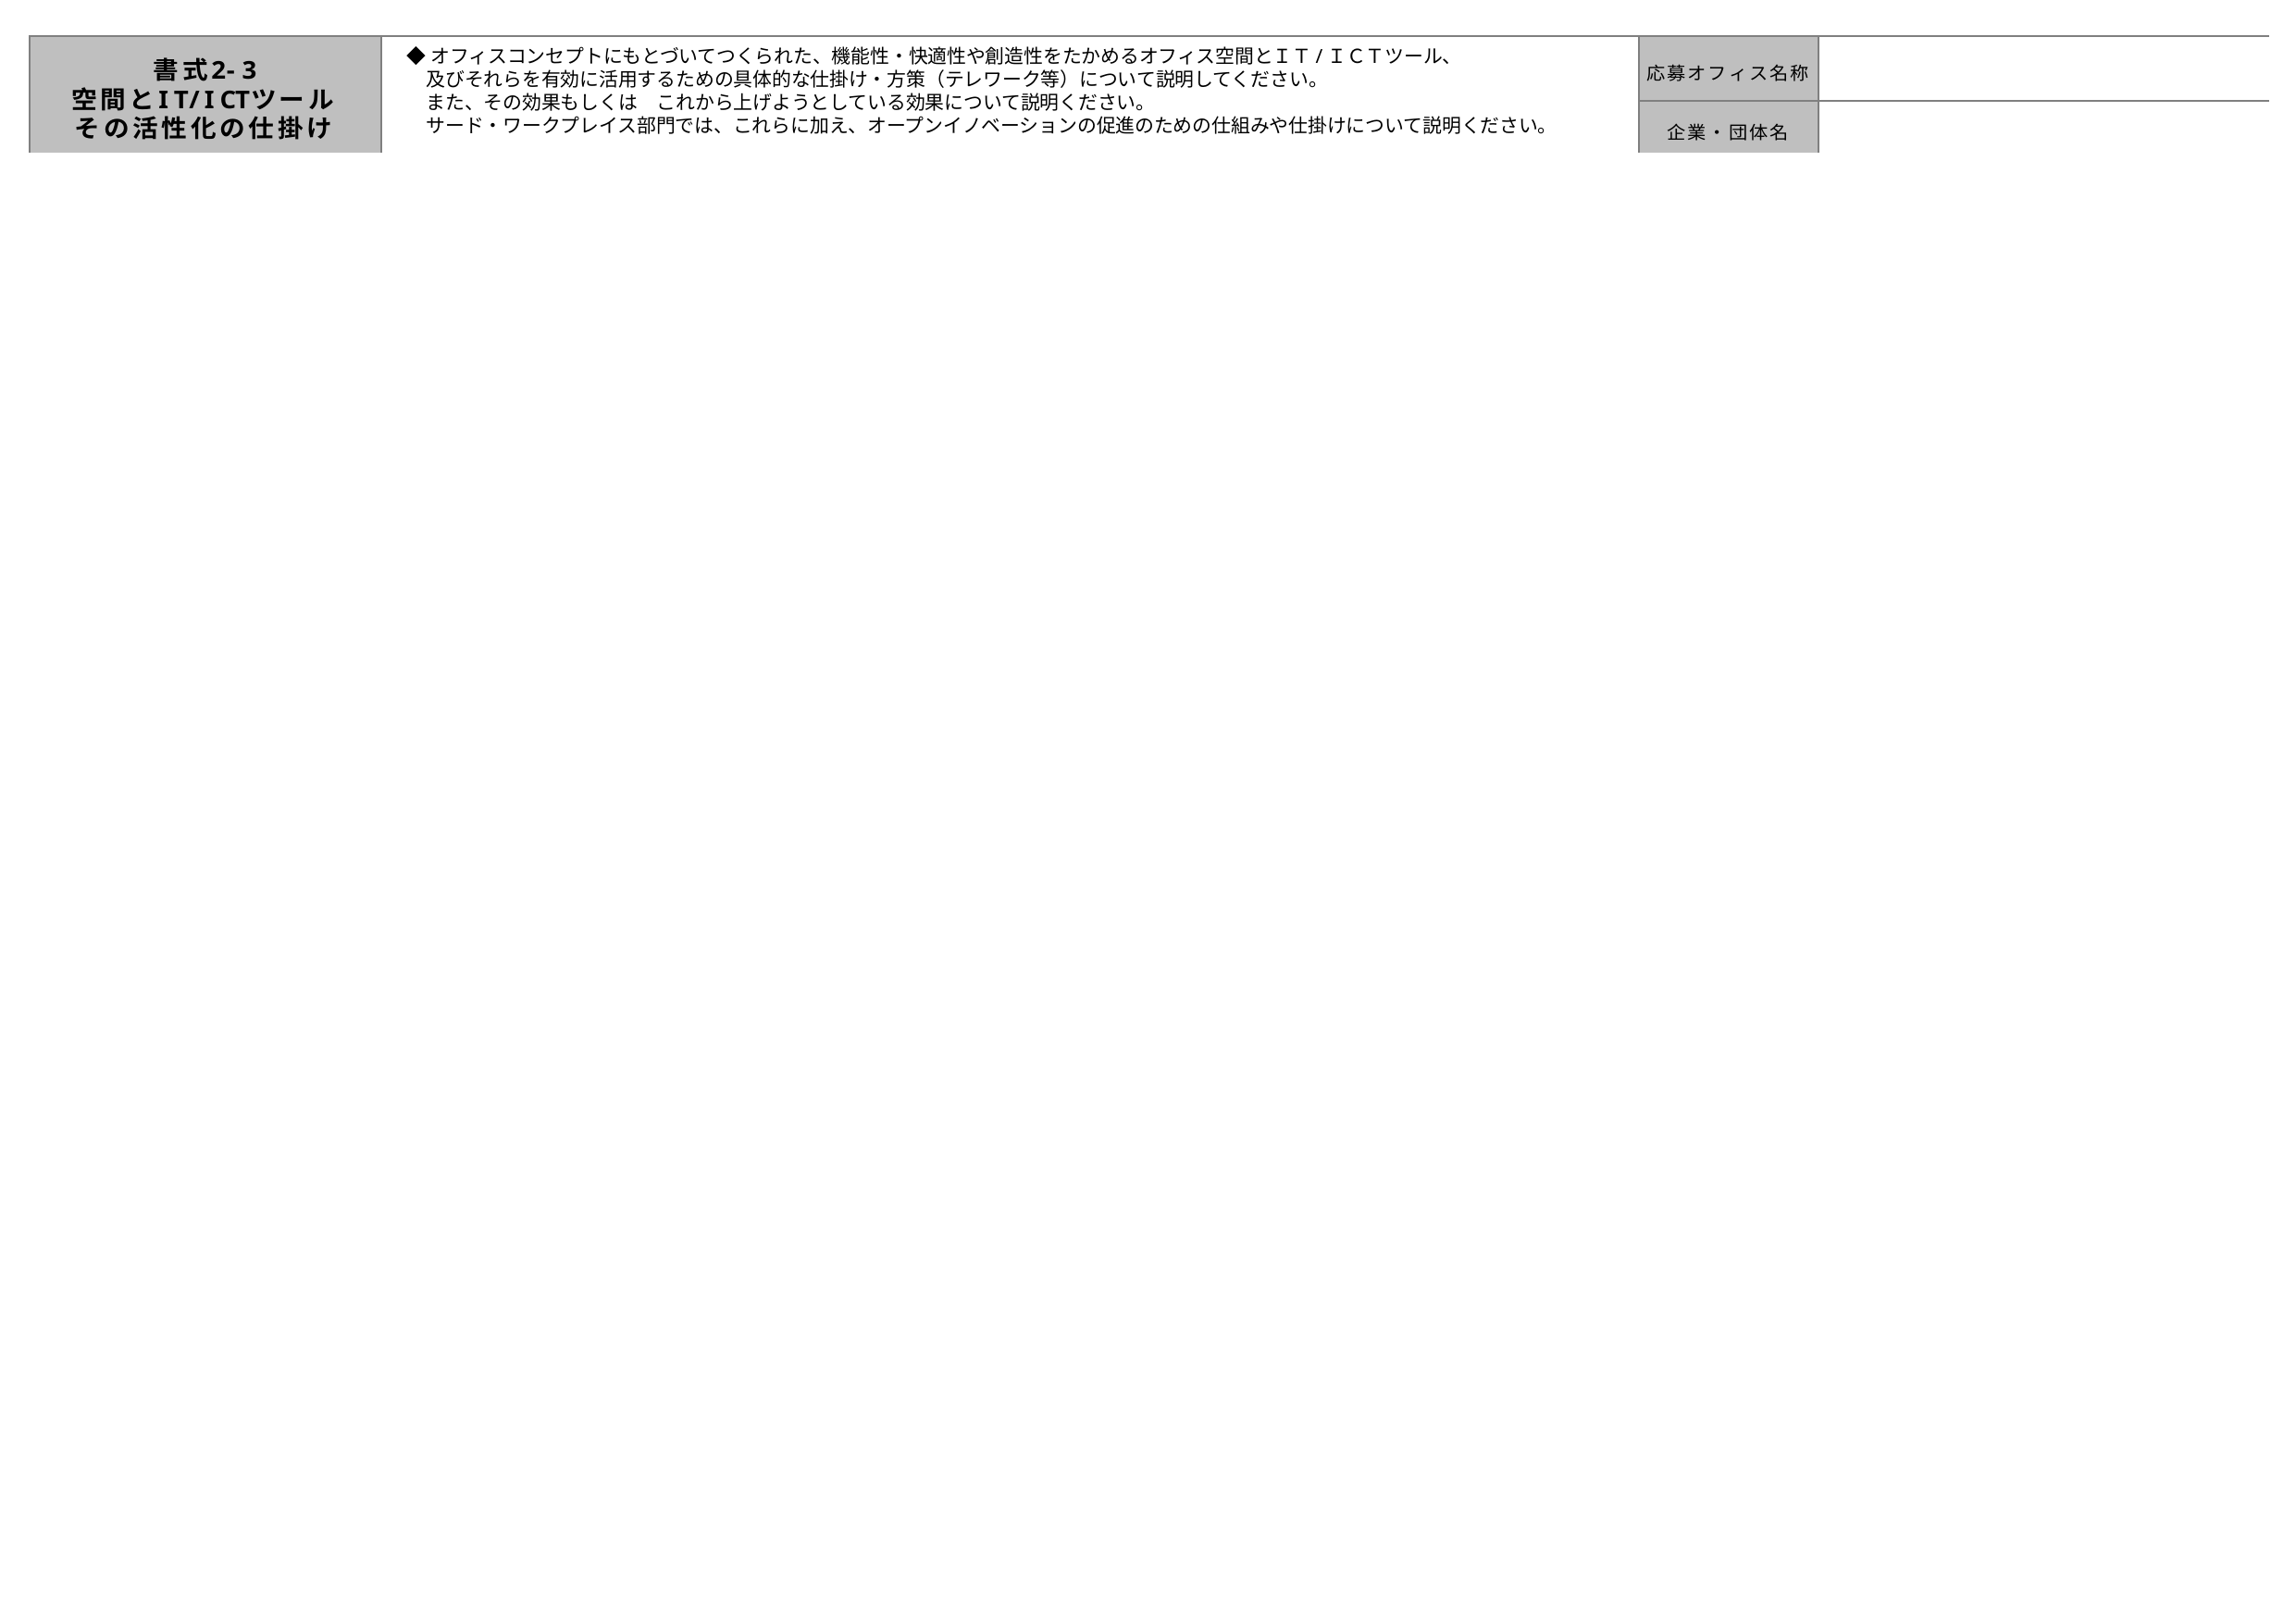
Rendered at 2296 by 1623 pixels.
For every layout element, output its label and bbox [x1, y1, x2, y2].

text_box [1793, 103, 2183, 149]
text_box [1793, 41, 2183, 87]
